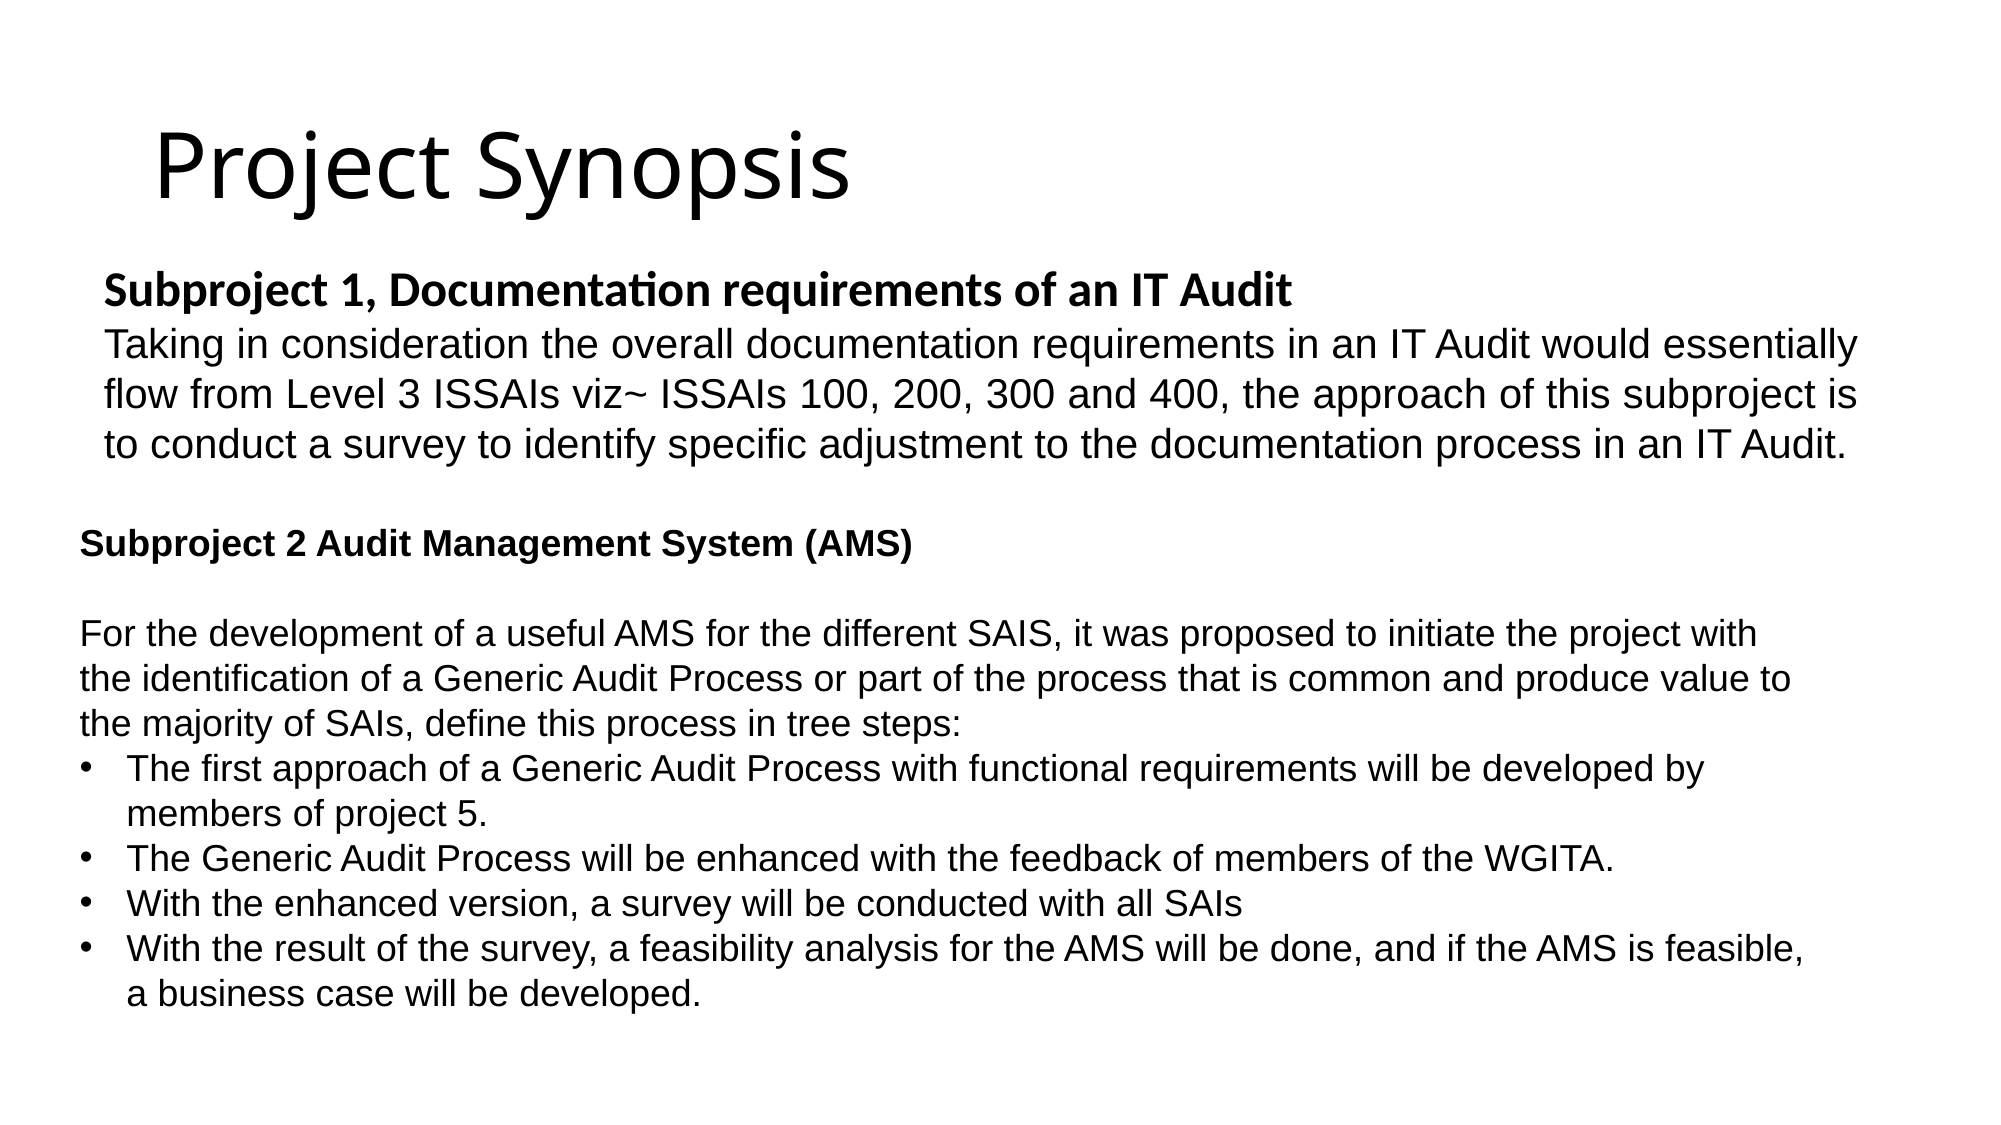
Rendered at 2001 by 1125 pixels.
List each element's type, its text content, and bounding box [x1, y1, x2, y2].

text_box Subproject 1, Documentation requirements of an IT Audit Taking in consideration the overall documentation requirements in an IT Audit would essentially flow from Level 3 ISSAIs viz~ ISSAIs 100, 200, 300 and 400, the approach of this subproject is to conduct a survey to identify specific adjustment to the documentation process in an IT Audit. [88, 249, 1875, 475]
title Project Synopsis [137, 59, 1863, 249]
text_box Subproject 2 Audit Management System (AMS) For the development of a useful AMS for the different SAIS, it was proposed to initiate the project with the identification of a Generic Audit Process or part of the process that is common and produce value to the majority of SAIs, define this process in tree steps: The first approach of a Generic Audit Process with functional requirements will be developed by members of project 5. The Generic Audit Process will be enhanced with the feedback of members of the WGITA. With the enhanced version, a survey will be conducted with all SAIs With the result of the survey, a feasibility analysis for the AMS will be done, and if the AMS is feasible, a business case will be developed. [64, 511, 1823, 1022]
